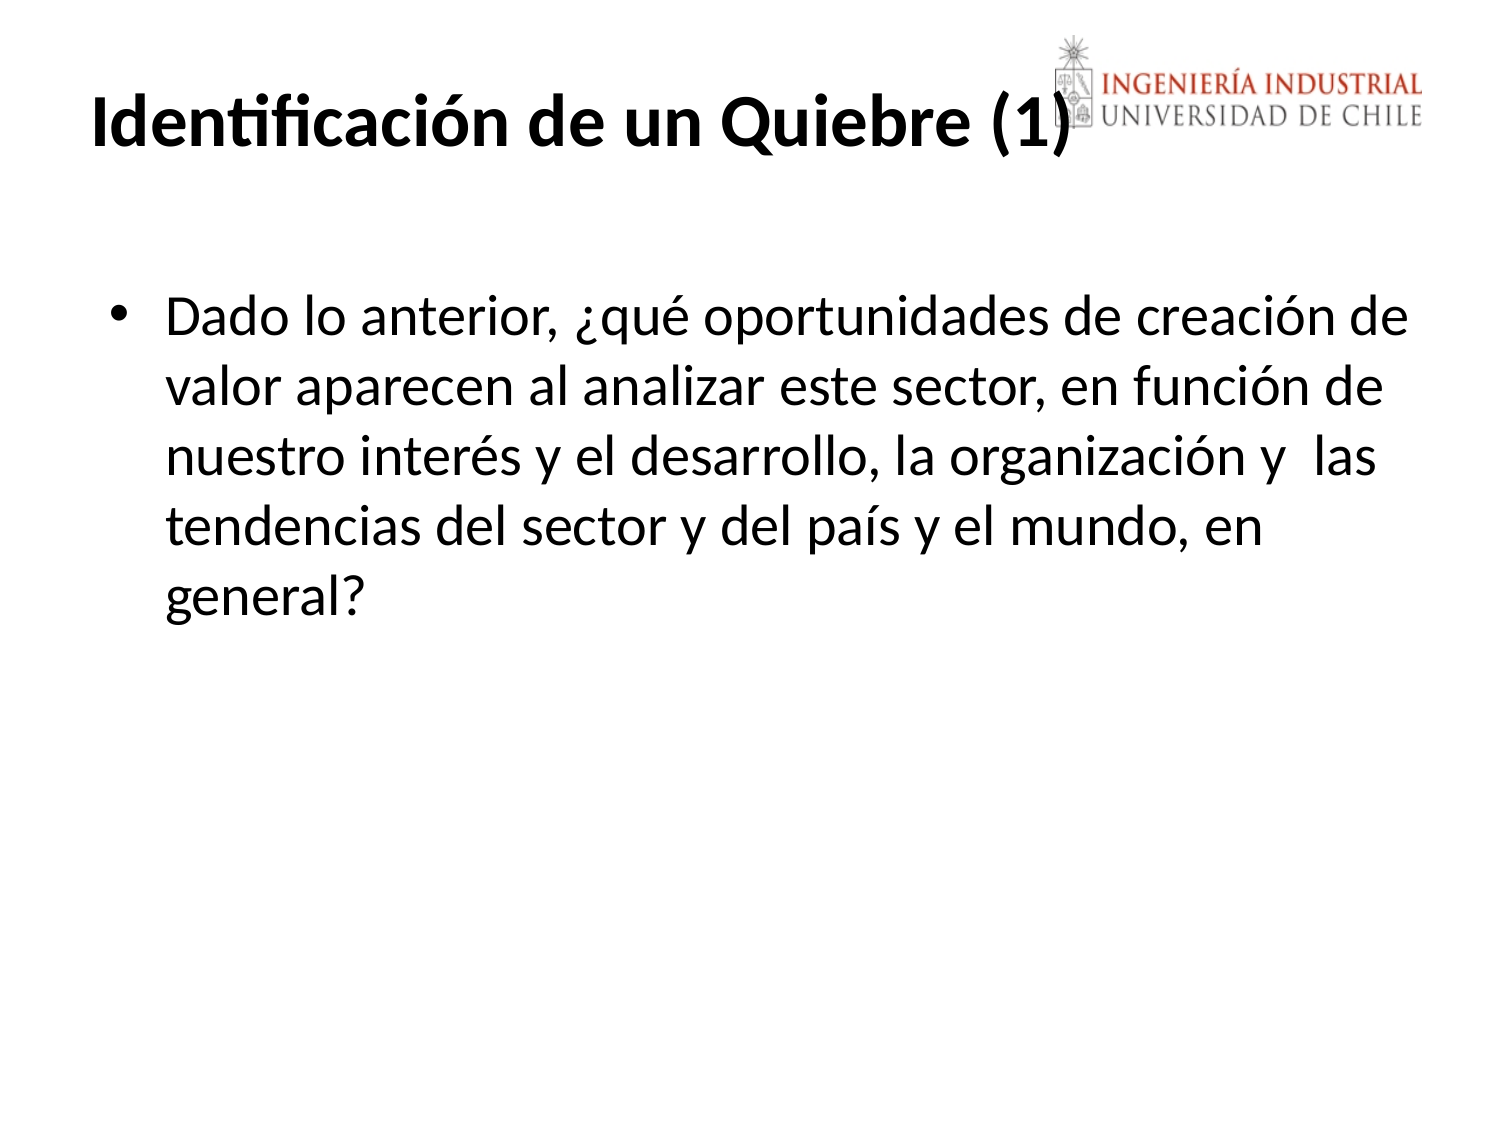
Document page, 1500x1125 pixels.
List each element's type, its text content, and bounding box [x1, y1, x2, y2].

title Identificación de un Quiebre (1) [75, 45, 1425, 188]
picture [1055, 35, 1422, 45]
list Dado lo anterior, ¿qué oportunidades de creación de valor aparecen al analizar este sector, en función de nuestro interés y el desarrollo, la organización y las tendencias del sector y del país y el mundo, en general? [93, 269, 1444, 1055]
